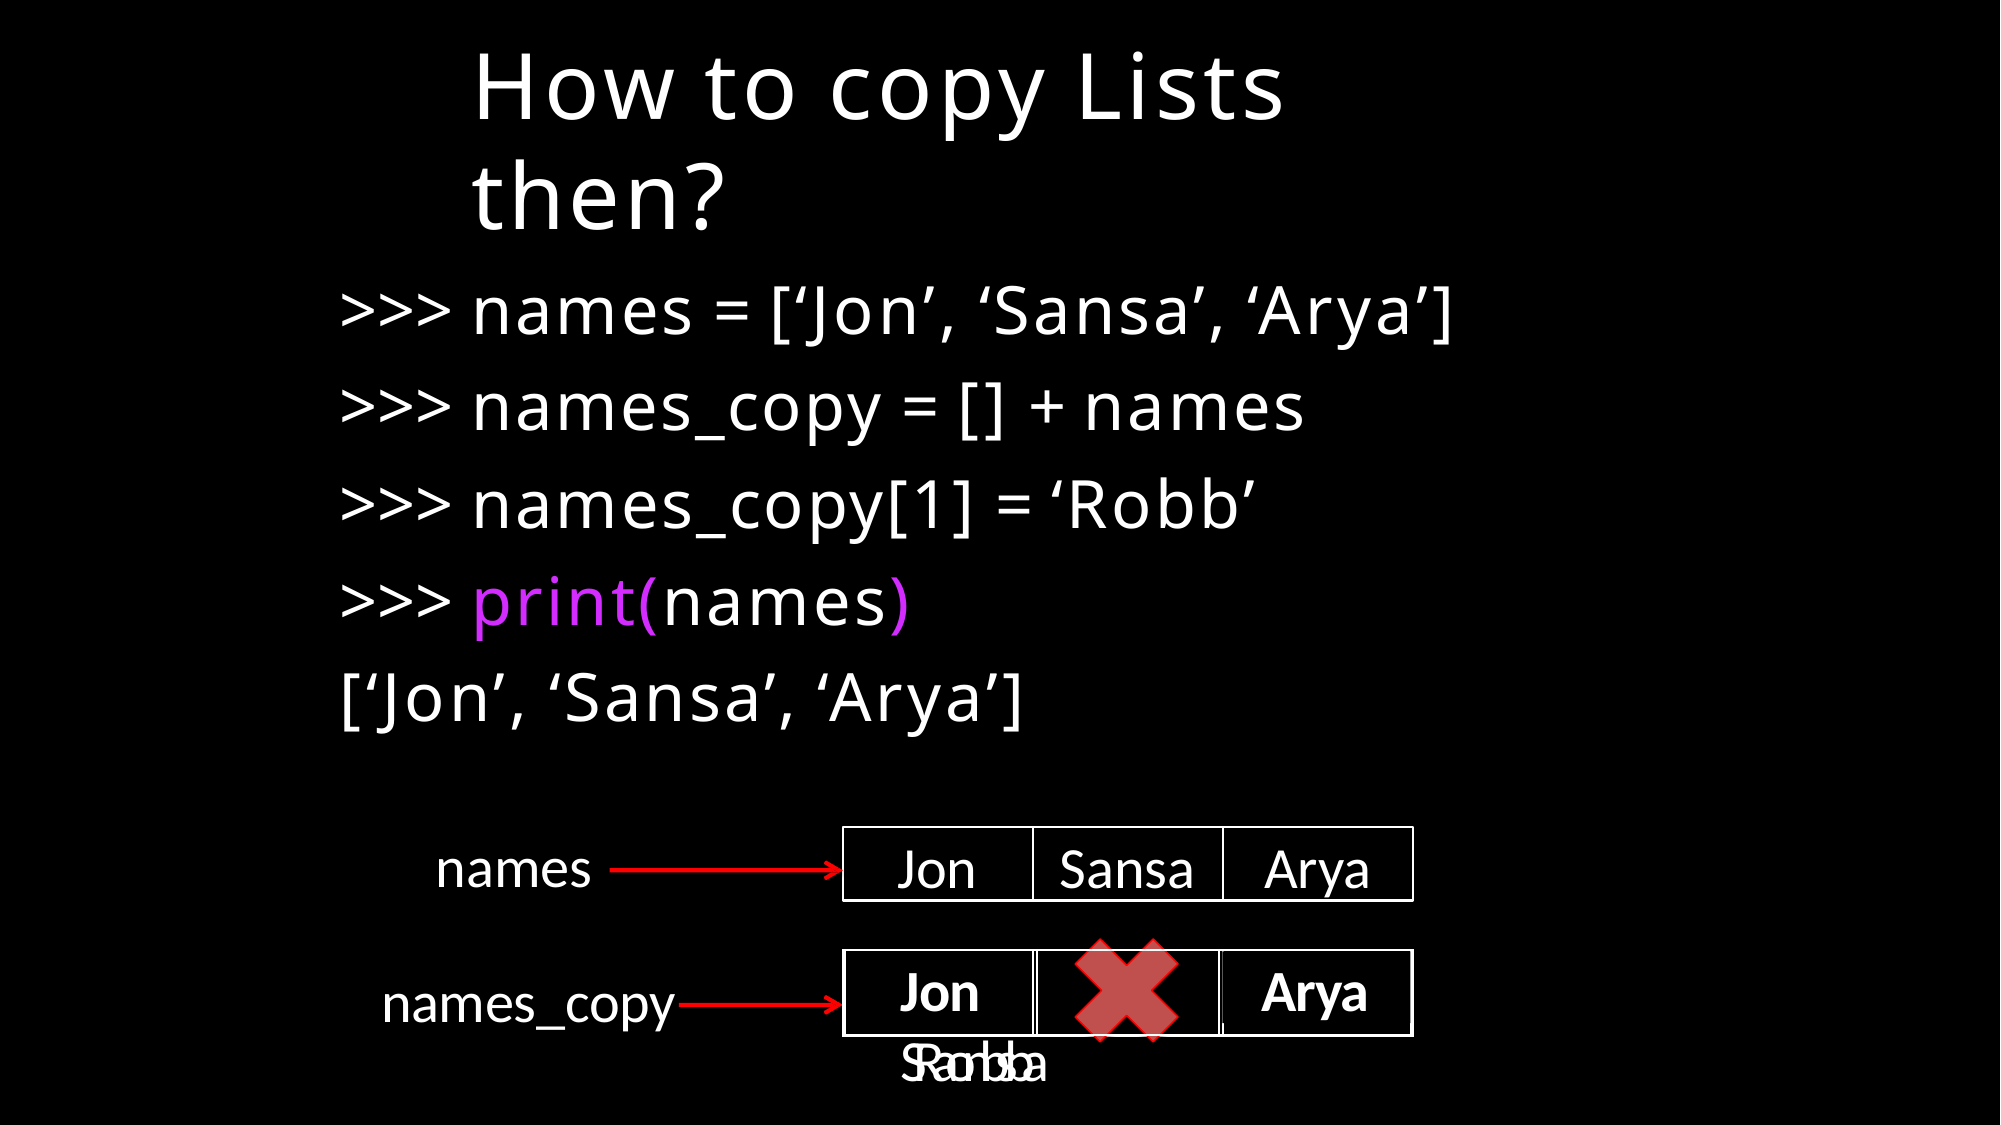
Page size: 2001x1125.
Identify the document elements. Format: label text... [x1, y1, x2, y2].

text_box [671, 934, 1415, 1054]
text_box >>> names = [‘Jon’, ‘Sansa’, ‘Arya’] >>> names_copy = [] + names >>> names_copy[1] = ‘Robb’ >>> print(names) [‘Jon’, ‘Sansa’, ‘Arya’] [337, 249, 1479, 736]
picture [602, 848, 869, 899]
text_box names_copy [378, 962, 671, 1034]
text_box Jon SRaonbsba [845, 1054, 1221, 1094]
text_box names [433, 827, 595, 900]
text_box Sansa [1033, 827, 1223, 901]
text_box Arya [1223, 827, 1414, 901]
text_box Jon [843, 827, 1033, 901]
title How to copy Lists then? [469, 25, 1531, 248]
